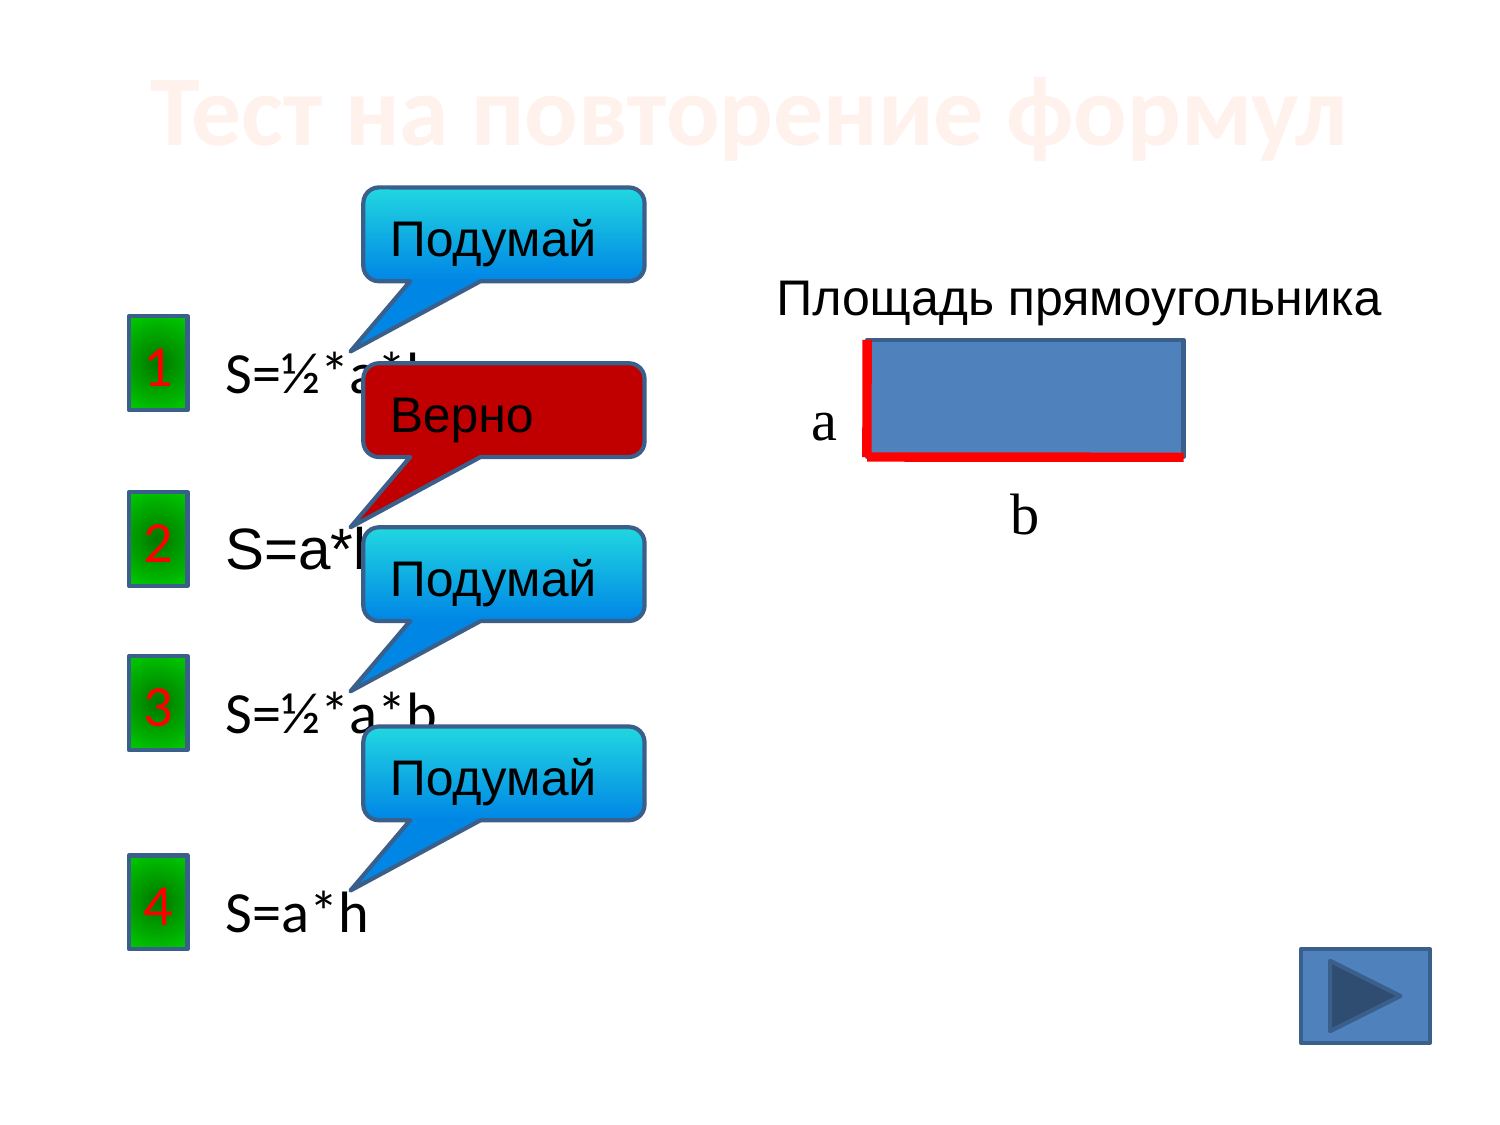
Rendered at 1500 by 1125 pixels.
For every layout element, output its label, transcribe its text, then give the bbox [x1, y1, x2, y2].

text_box S=½*a*b [210, 667, 481, 753]
text_box Верно [374, 374, 645, 450]
text_box 3 [127, 654, 190, 752]
text_box 2 [127, 490, 190, 588]
text_box Подумай [374, 738, 645, 813]
text_box 4 [127, 853, 190, 951]
text_box [1299, 947, 1432, 1045]
text_box Площадь прямоугольника [761, 257, 1418, 333]
text_box [361, 525, 647, 667]
text_box [361, 185, 647, 328]
text_box a [796, 375, 856, 460]
text_box 1 [127, 314, 190, 412]
text_box [361, 724, 647, 867]
text_box Подумай [374, 199, 645, 274]
text_box Подумай [374, 538, 645, 614]
text_box b [996, 468, 1079, 554]
text_box [361, 361, 647, 503]
text_box S=a*h [210, 867, 481, 952]
title Тест на повторение формул [49, 4, 1450, 208]
text_box [865, 338, 1186, 459]
text_box S=½*a*h [210, 328, 481, 413]
text_box S=a*b [210, 503, 481, 589]
